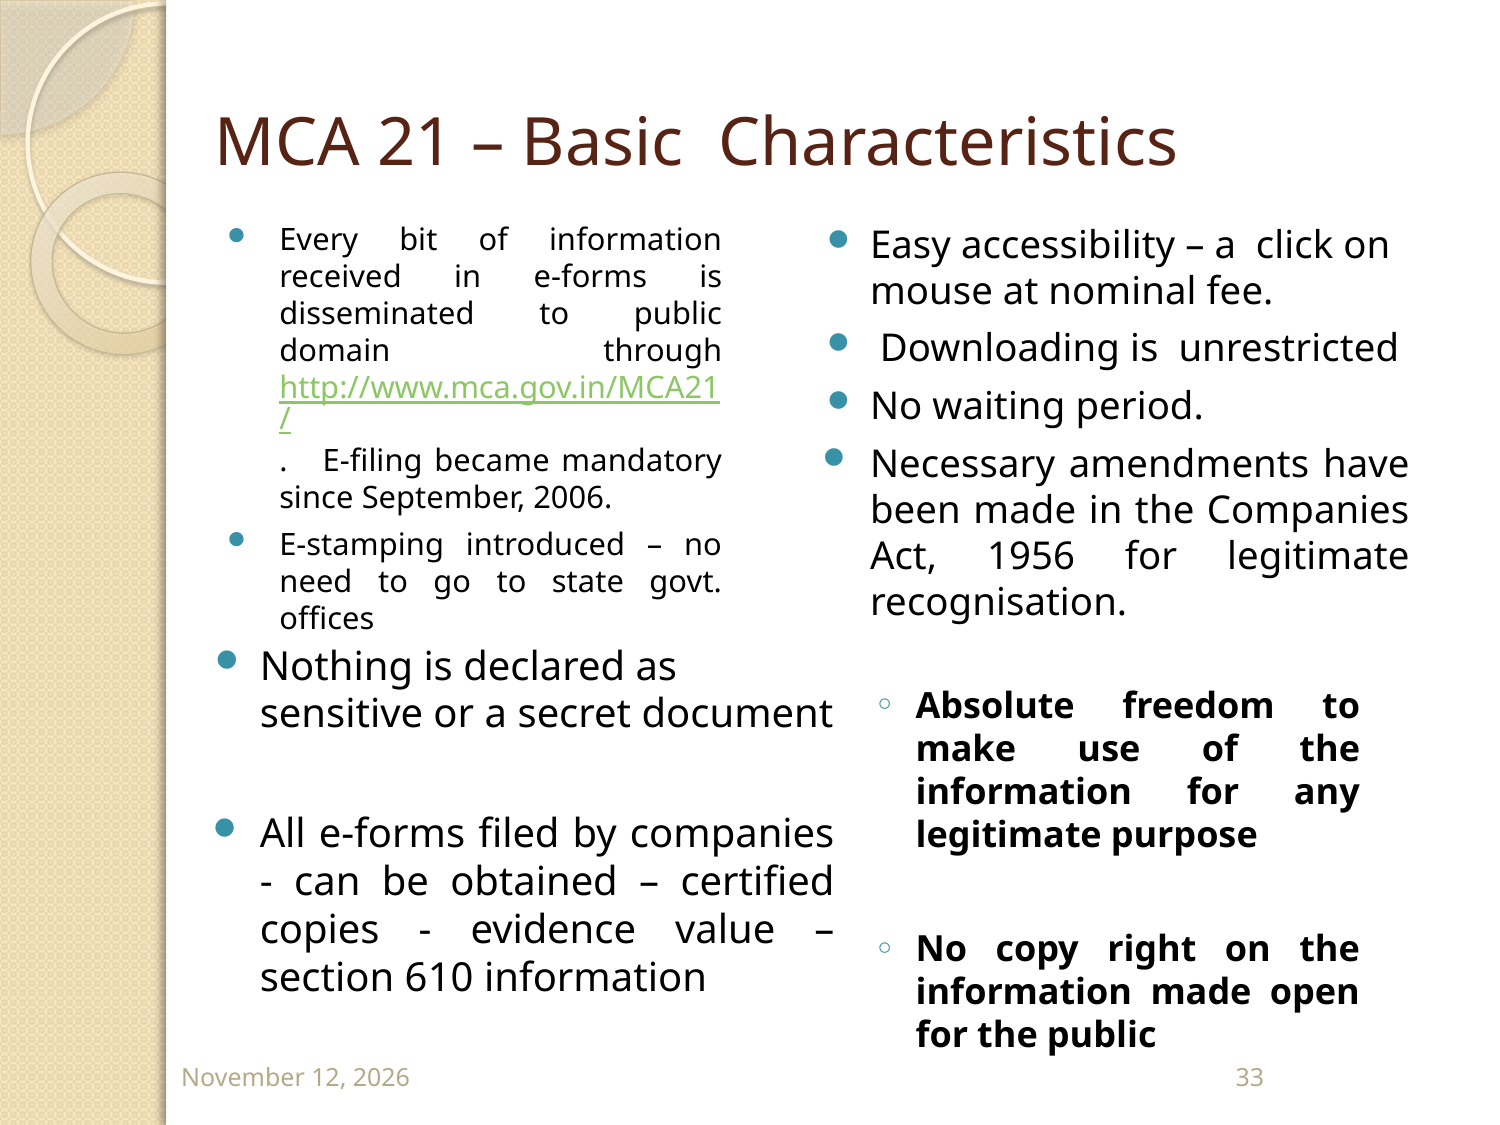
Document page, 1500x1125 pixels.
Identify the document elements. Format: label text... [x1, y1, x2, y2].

list Every bit of information received in e-forms is disseminated to public domain through http://www.mca.gov.in/MCA21/. E-filing became mandatory since September, 2006. E-stamping introduced – no need to go to state govt. offices [212, 212, 738, 512]
list Easy accessibility – a click on mouse at nominal fee. Downloading is unrestricted No waiting period. Necessary amendments have been made in the Companies Act, 1956 for legitimate recognisation. [800, 212, 1425, 663]
list Nothing is declared as sensitive or a secret document All e-forms filed by companies - can be obtained – certified copies - evidence value –section 610 information [187, 512, 850, 1038]
slide_number 33 [1074, 1042, 1425, 1103]
list Absolute freedom to make use of the information for any legitimate purpose No copy right on the information made open for the public [800, 675, 1375, 1063]
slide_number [75, 1042, 425, 1103]
title MCA 21 – Basic Characteristics [200, 45, 1425, 233]
